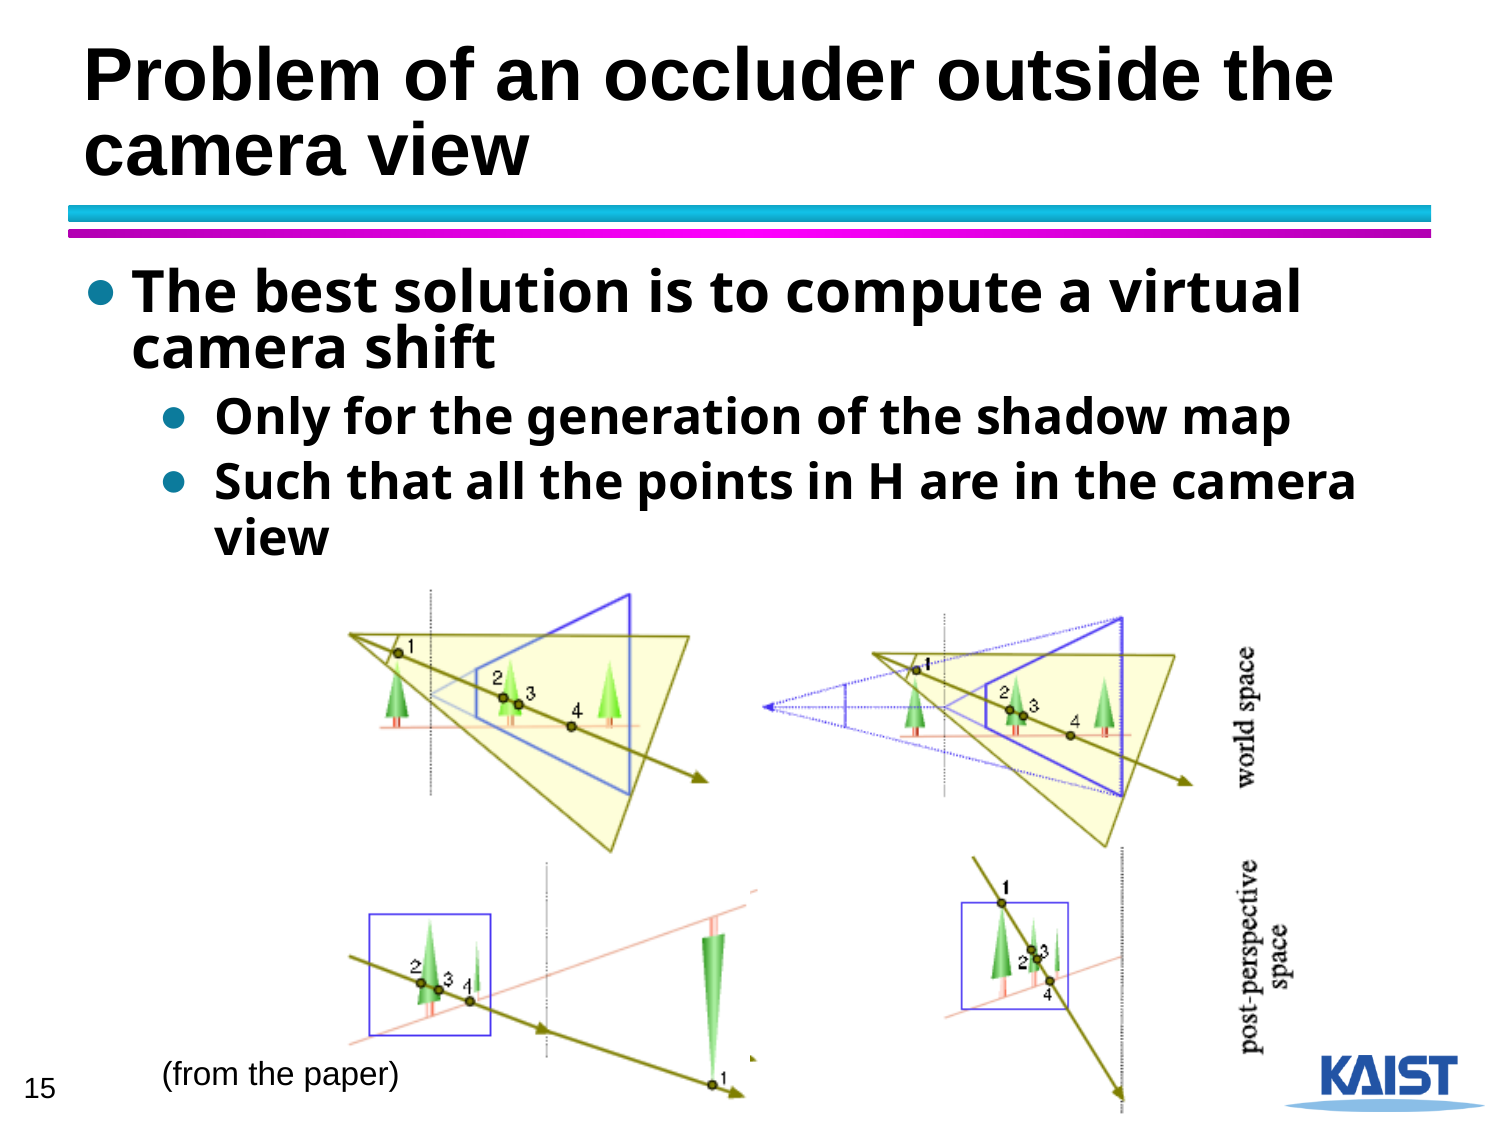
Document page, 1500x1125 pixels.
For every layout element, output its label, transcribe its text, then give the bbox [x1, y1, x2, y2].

picture [338, 562, 1199, 1125]
picture [1284, 1055, 1485, 1112]
picture [1229, 600, 1309, 1073]
text_box (from the paper) [146, 1044, 333, 1100]
title Problem of an occluder outside the camera view [68, 48, 1428, 199]
list The best solution is to compute a virtual camera shift Only for the generation of the shadow map Such that all the points in H are in the camera view [68, 259, 1434, 1093]
